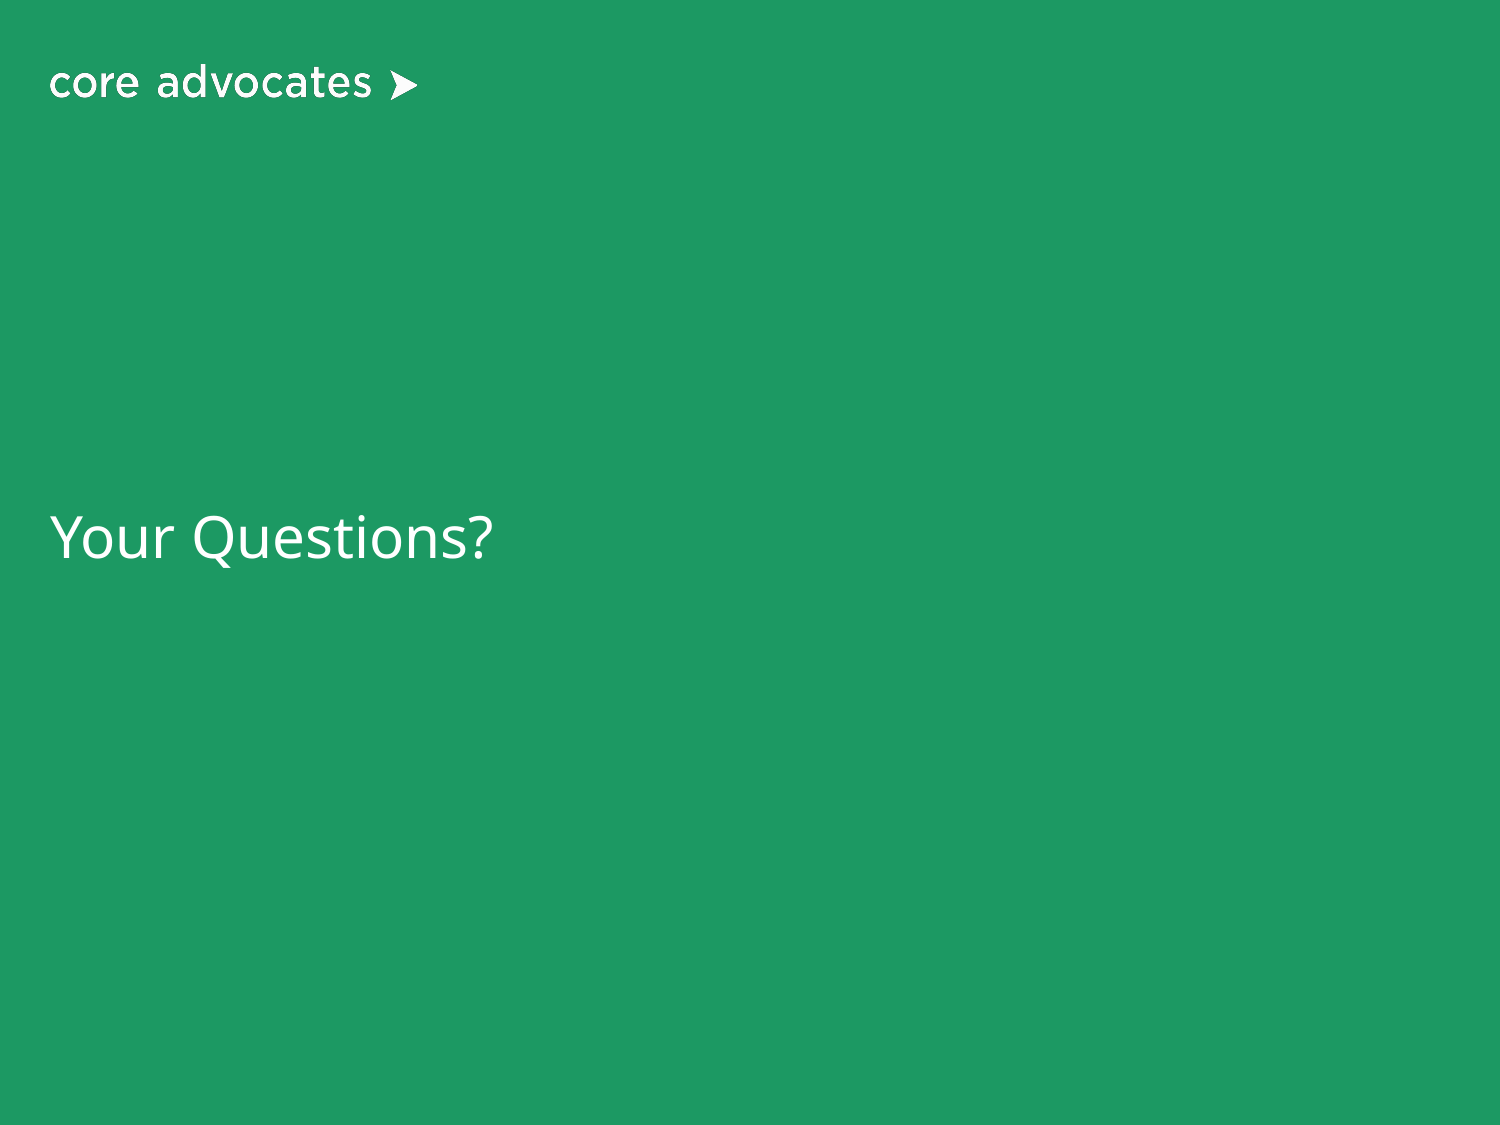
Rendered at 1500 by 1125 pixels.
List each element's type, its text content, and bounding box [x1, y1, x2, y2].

picture [50, 64, 417, 100]
title Your Questions? [35, 464, 1450, 607]
